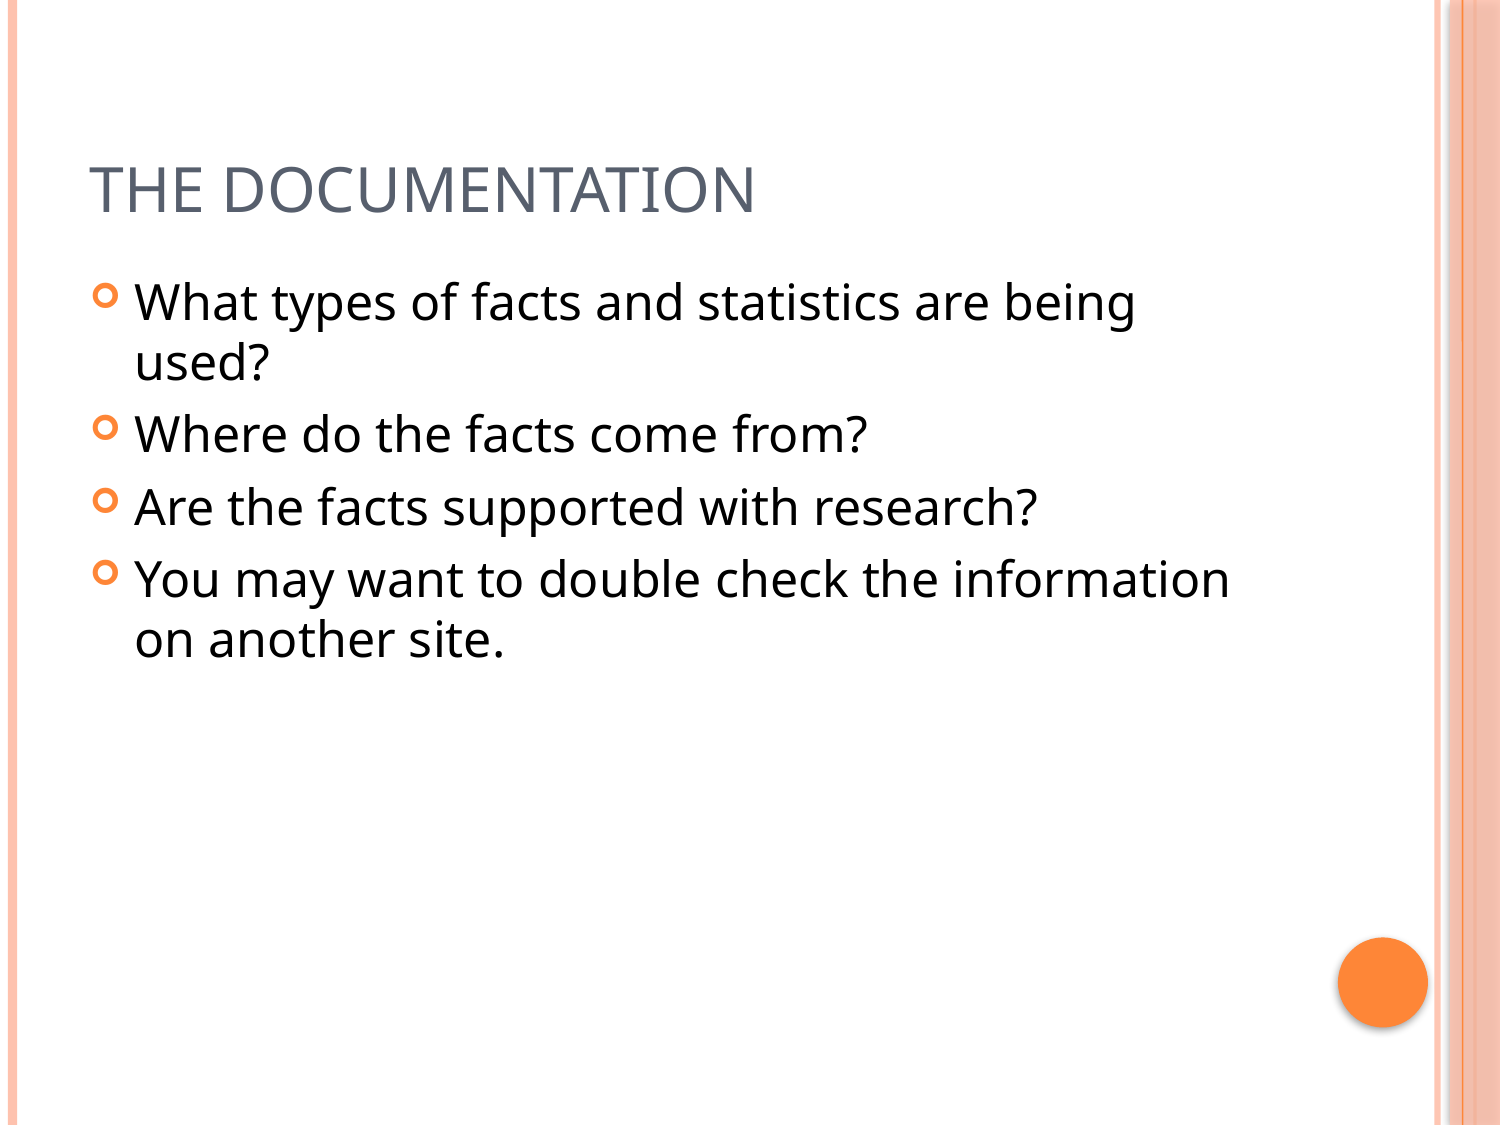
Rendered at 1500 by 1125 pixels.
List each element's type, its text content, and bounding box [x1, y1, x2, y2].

list What types of facts and statistics are being used? Where do the facts come from? Are the facts supported with research? You may want to double check the information on another site. [75, 262, 1300, 1062]
title The documentation [75, 45, 1300, 233]
